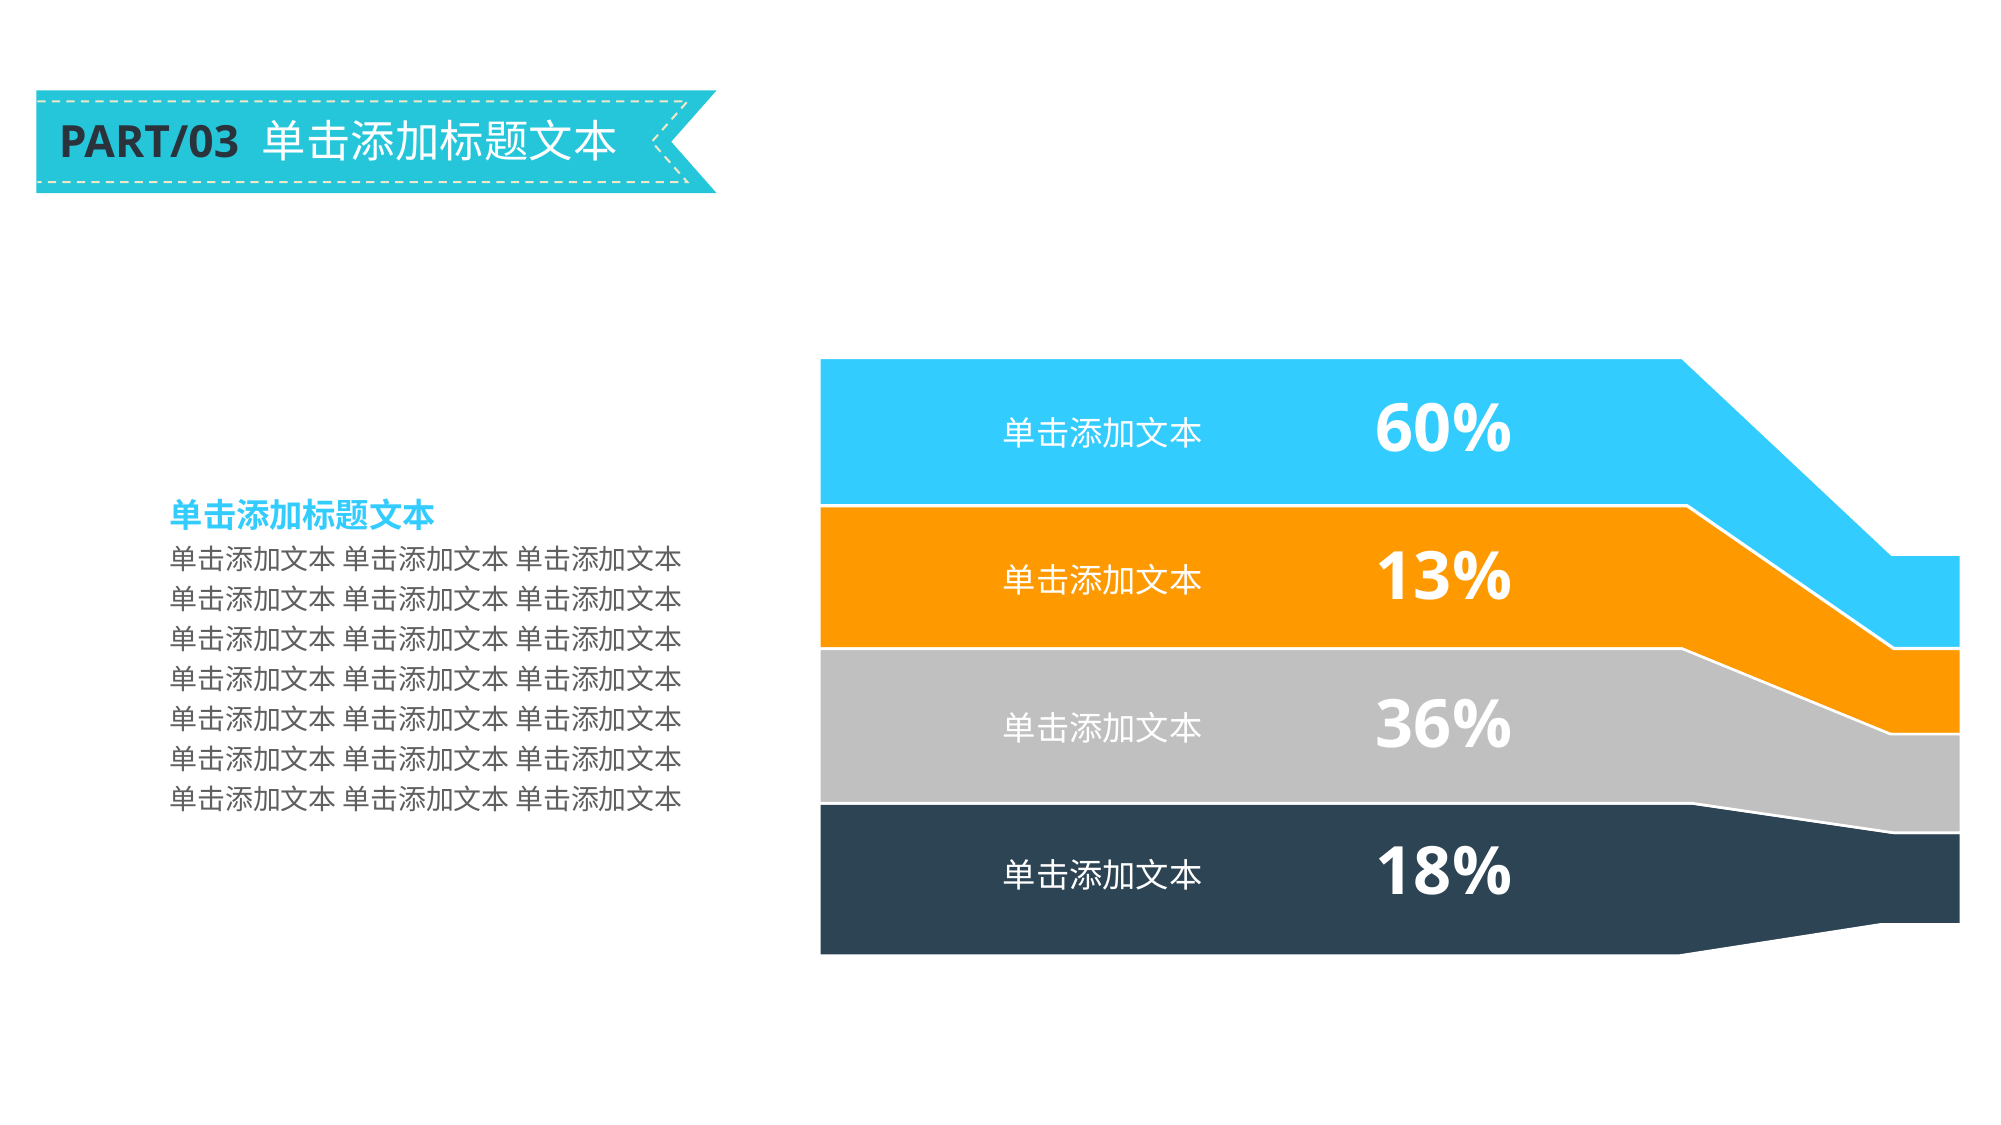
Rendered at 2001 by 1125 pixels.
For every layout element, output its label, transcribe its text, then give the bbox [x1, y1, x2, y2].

text_box 18% [1375, 827, 1513, 908]
text_box [819, 648, 1962, 833]
text_box 单击添加文本 [1002, 854, 1203, 895]
text_box 单击添加文本 [1002, 706, 1203, 747]
text_box [819, 357, 1962, 649]
text_box 60% [1375, 385, 1513, 466]
text_box 单击添加文本 [1002, 559, 1203, 600]
text_box 13% [1375, 532, 1513, 613]
text_box 单击添加标题文本 单击添加文本 单击添加文本 单击添加文本 单击添加文本 单击添加文本 单击添加文本 单击添加文本 单击添加文本 单击添加文本 单击添加文本 单击添加文本 单击添加文本 单击添加文本 单击添加文本 单击添加文本 单击添加文本 单击添加文本 单击添加文本 单击添加文本 单击添加文本 单击添加文本 [154, 479, 697, 823]
text_box 36% [1375, 680, 1513, 761]
text_box 单击添加文本 [1002, 411, 1203, 452]
text_box [819, 804, 1962, 956]
text_box [819, 506, 1962, 734]
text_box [36, 90, 717, 194]
